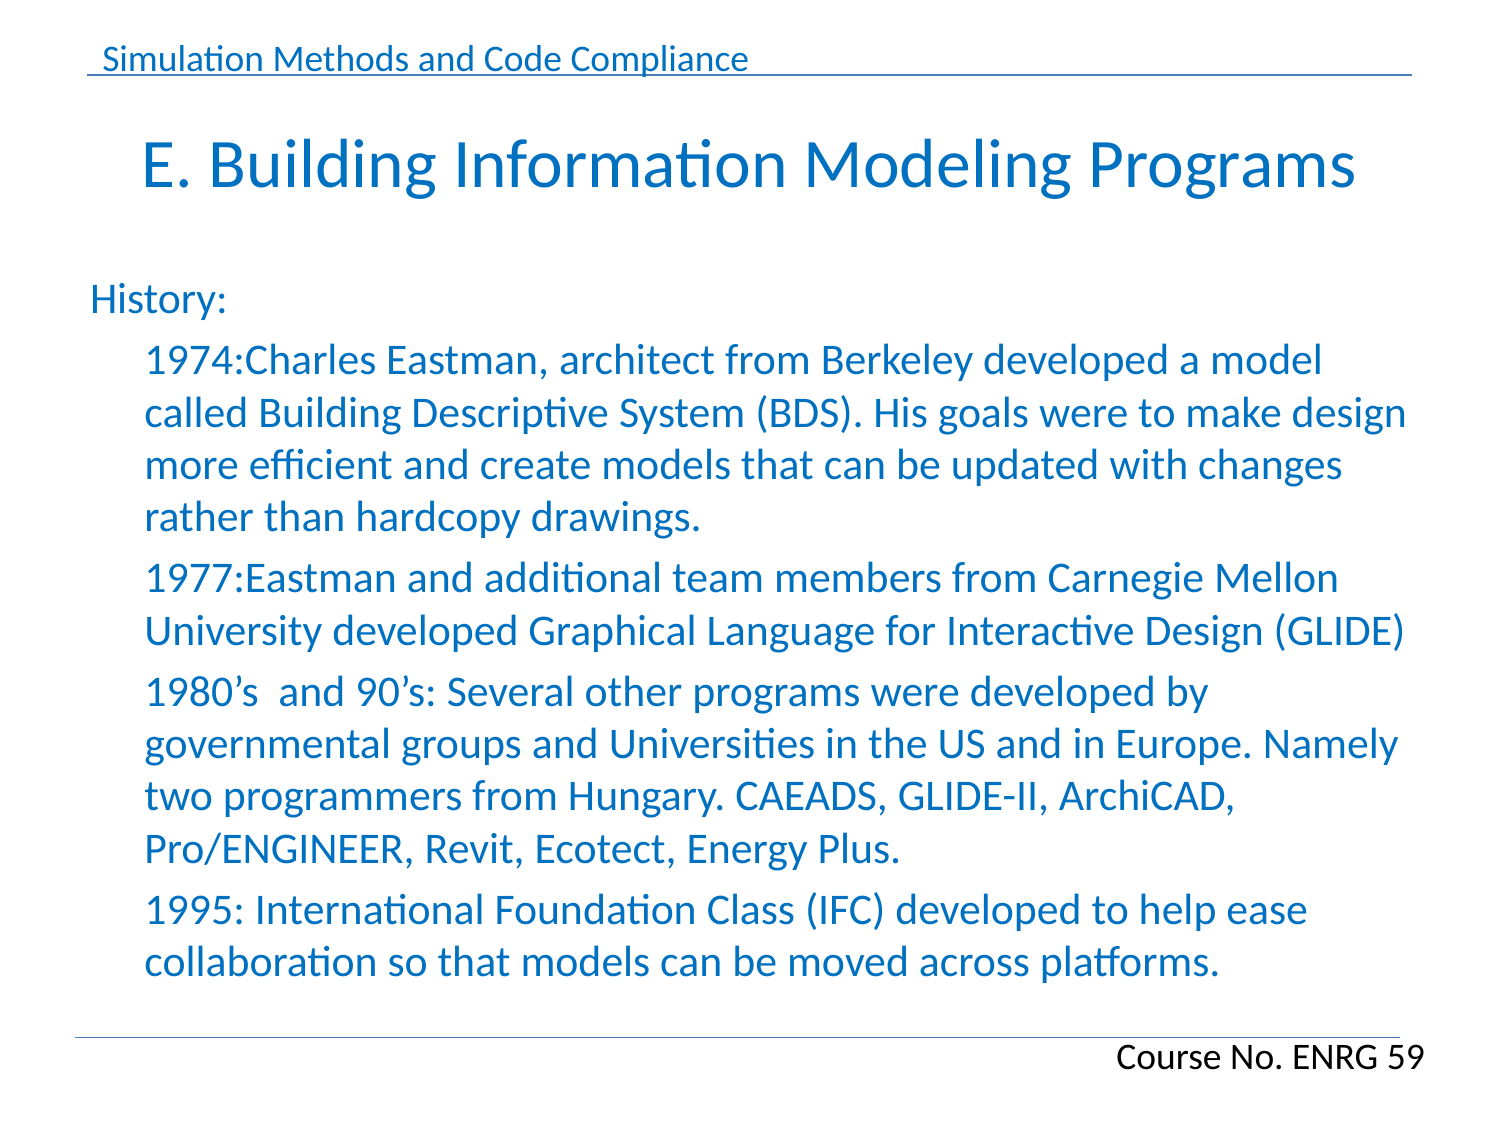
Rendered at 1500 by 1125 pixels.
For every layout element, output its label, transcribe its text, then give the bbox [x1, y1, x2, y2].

list History: 1974:Charles Eastman, architect from Berkeley developed a model called Building Descriptive System (BDS). His goals were to make design more efficient and create models that can be updated with changes rather than hardcopy drawings. 1977:Eastman and additional team members from Carnegie Mellon University developed Graphical Language for Interactive Design (GLIDE) 1980’s and 90’s: Several other programs were developed by governmental groups and Universities in the US and in Europe. Namely two programmers from Hungary. CAEADS, GLIDE-II, ArchiCAD, Pro/ENGINEER, Revit, Ecotect, Energy Plus. 1995: International Foundation Class (IFC) developed to help ease collaboration so that models can be moved across platforms. [75, 262, 1425, 1005]
title E. Building Information Modeling Programs [75, 87, 1425, 233]
